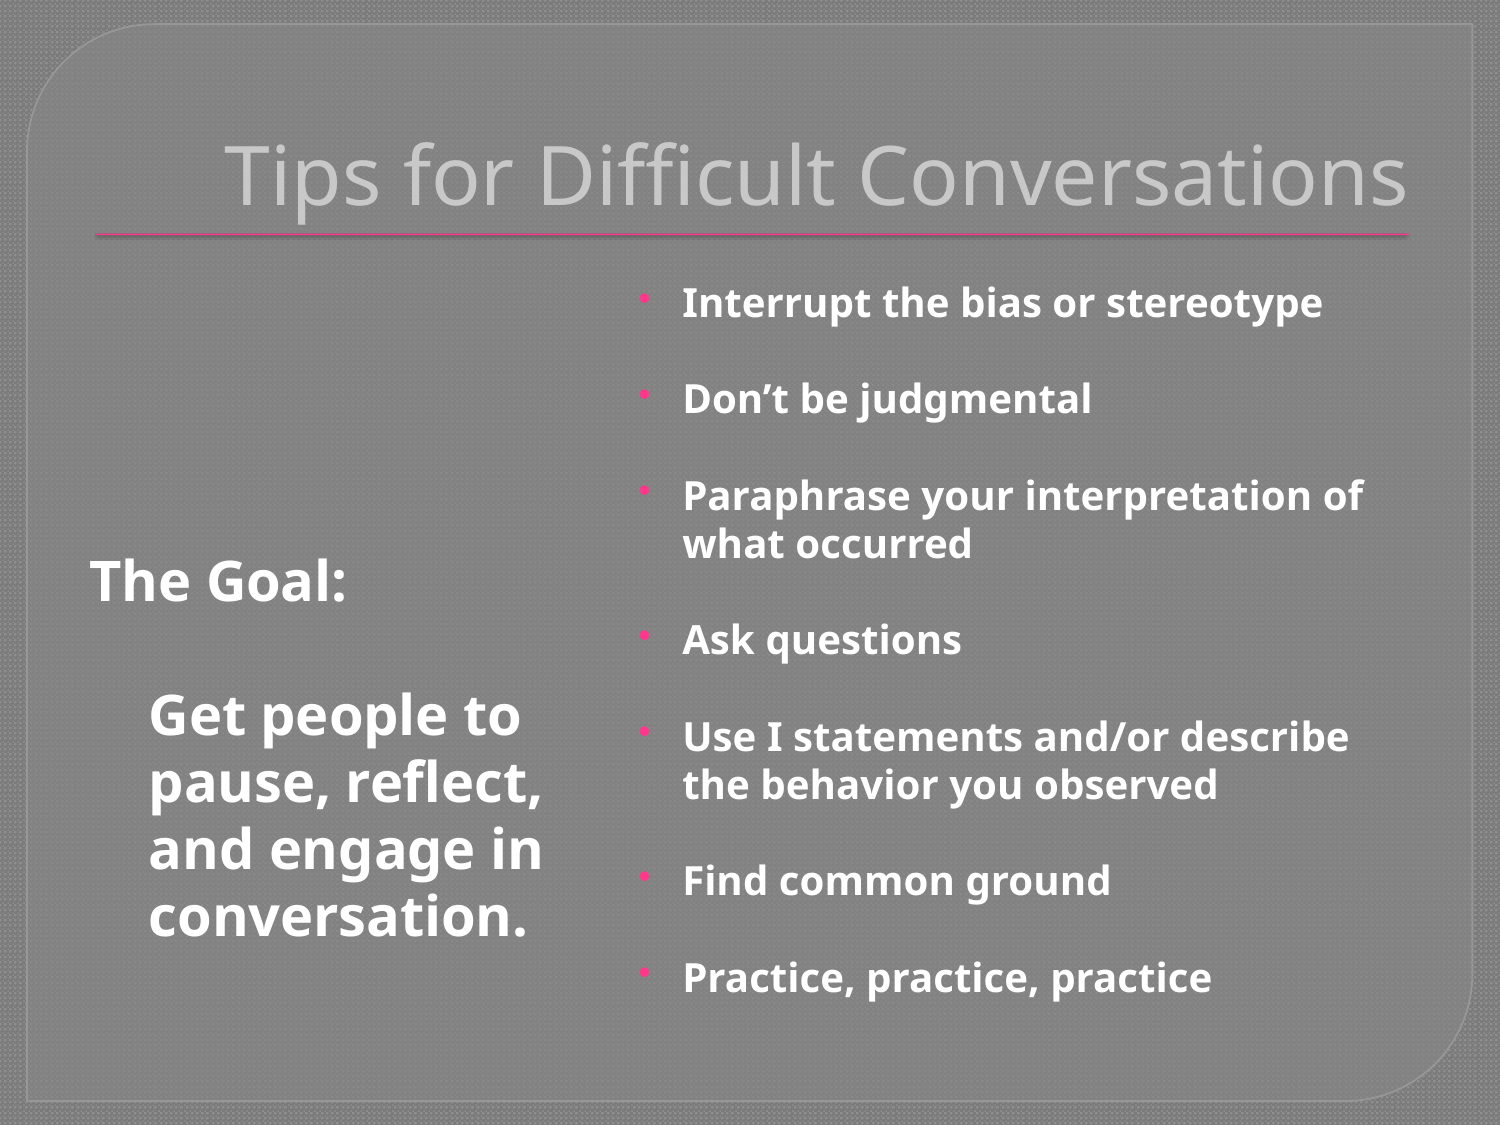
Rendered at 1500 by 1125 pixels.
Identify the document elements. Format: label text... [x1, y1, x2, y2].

title Tips for Difficult Conversations [75, 41, 1425, 230]
list Interrupt the bias or stereotype Don’t be judgmental Paraphrase your interpretation of what occurred Ask questions Use I statements and/or describe the behavior you observed Find common ground Practice, practice, practice [624, 270, 1425, 1013]
list The Goal: Get people to pause, reflect, and engage in conversation. [75, 270, 563, 1013]
